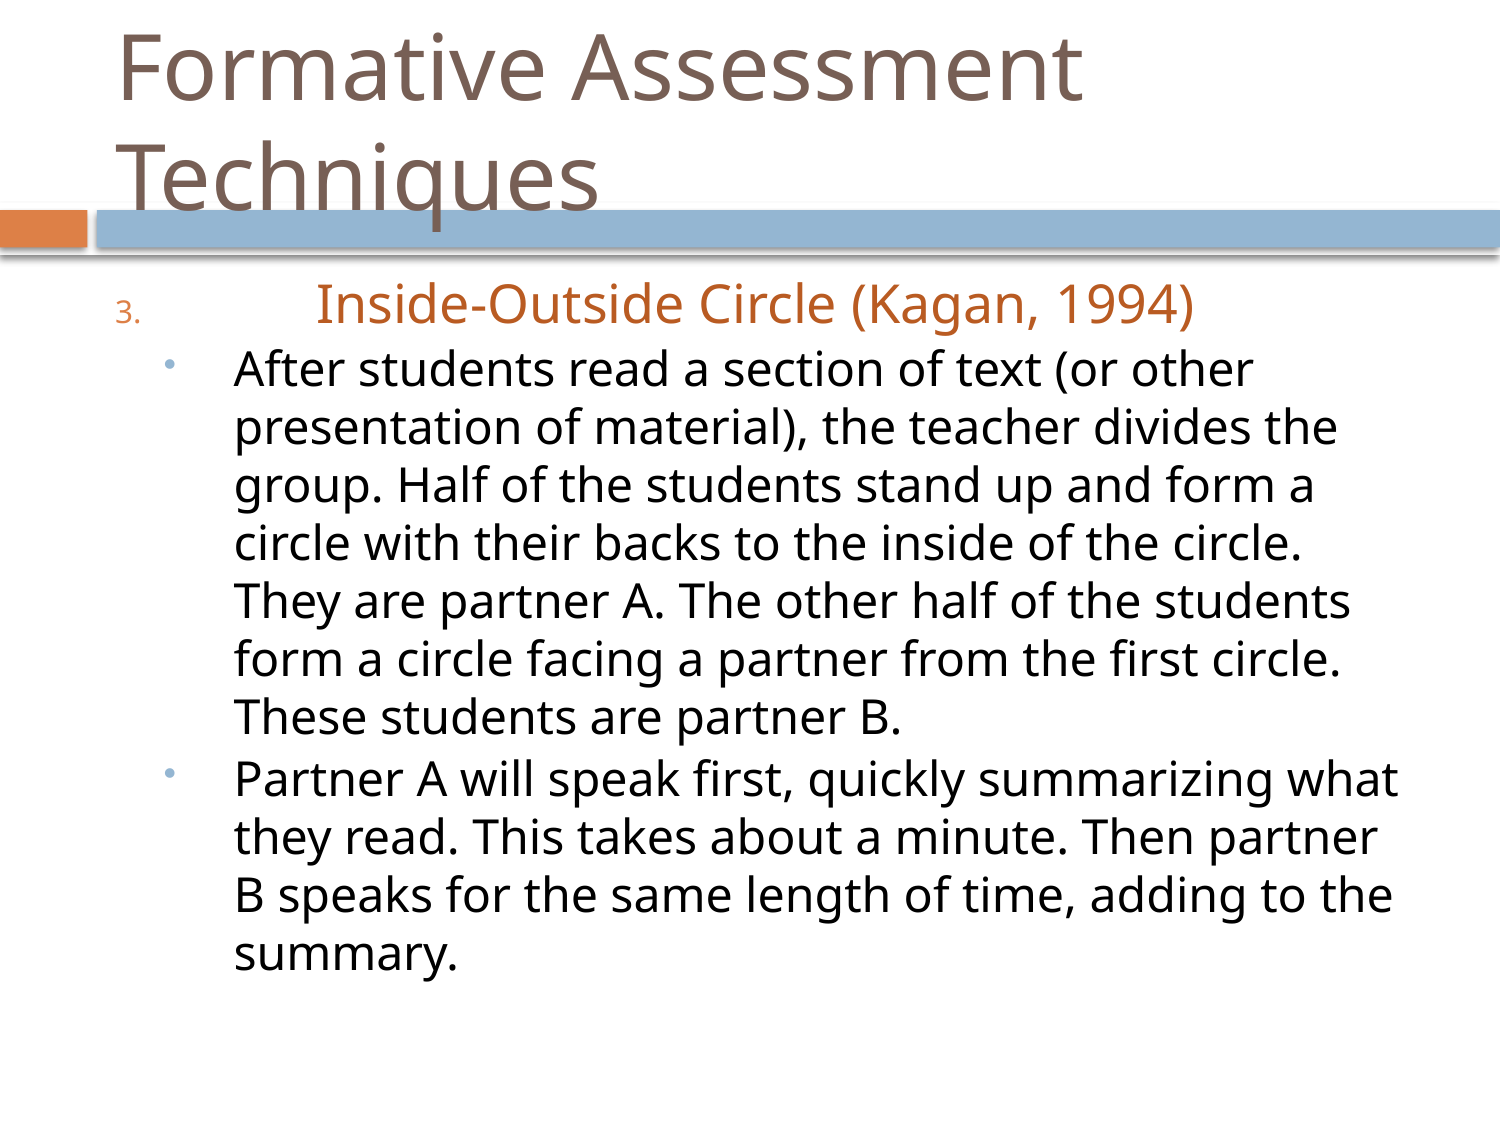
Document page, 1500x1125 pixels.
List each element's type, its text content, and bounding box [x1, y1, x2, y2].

list Inside-Outside Circle (Kagan, 1994) After students read a section of text (or other presentation of material), the teacher divides the group. Half of the students stand up and form a circle with their backs to the inside of the circle. They are partner A. The other half of the students form a circle facing a partner from the first circle. These students are partner B. Partner A will speak first, quickly summarizing what they read. This takes about a minute. Then partner B speaks for the same length of time, adding to the summary. [100, 262, 1438, 1000]
title Formative Assessment Techniques [100, 37, 1438, 200]
